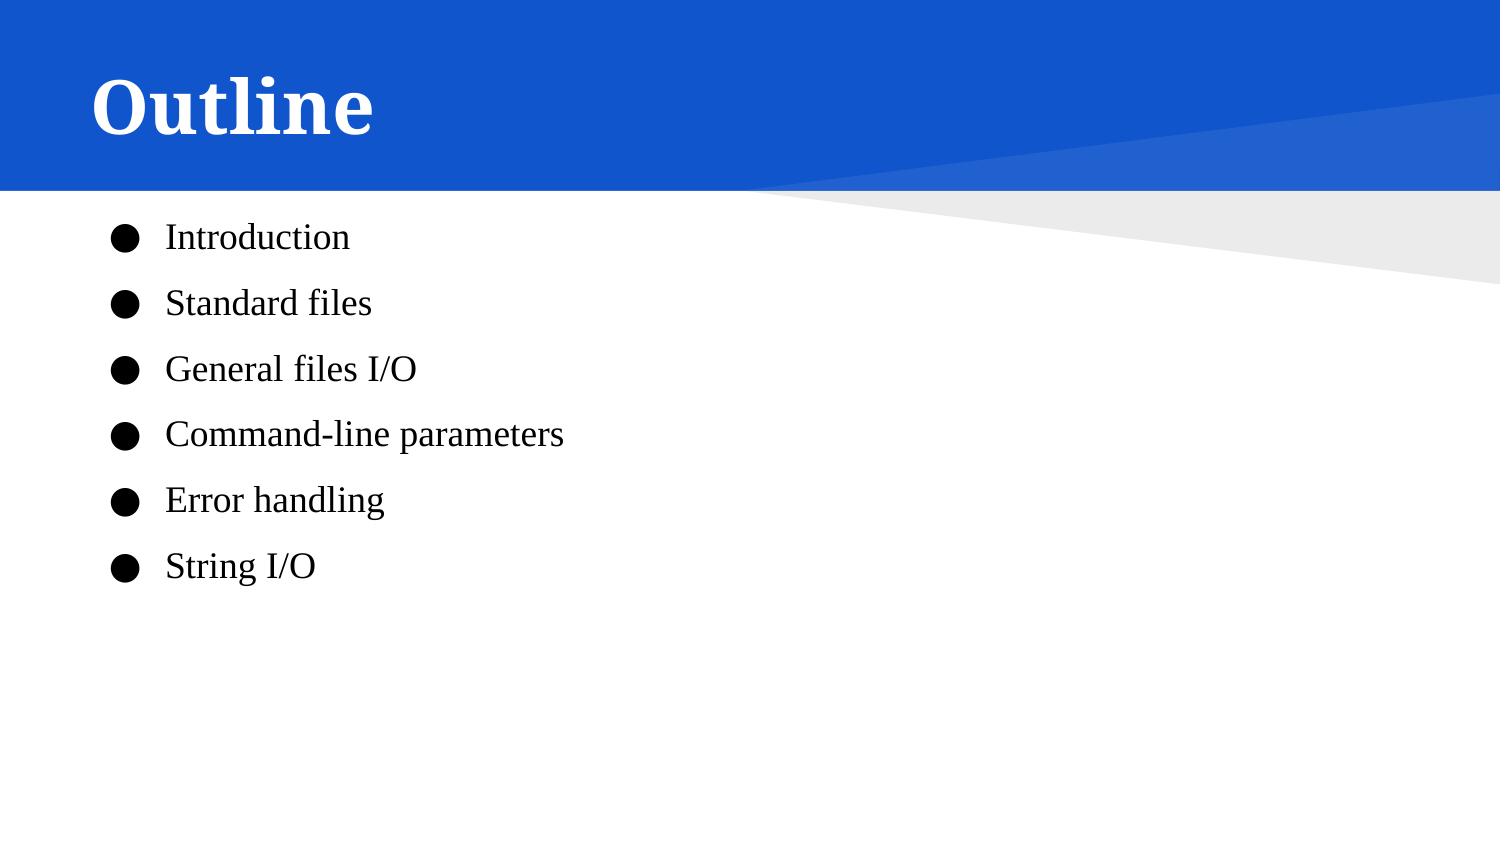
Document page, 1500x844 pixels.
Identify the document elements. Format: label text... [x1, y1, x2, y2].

title Outline [75, 33, 1425, 175]
list Introduction Standard files General files I/O Command-line parameters Error handling String I/O [75, 196, 1425, 808]
